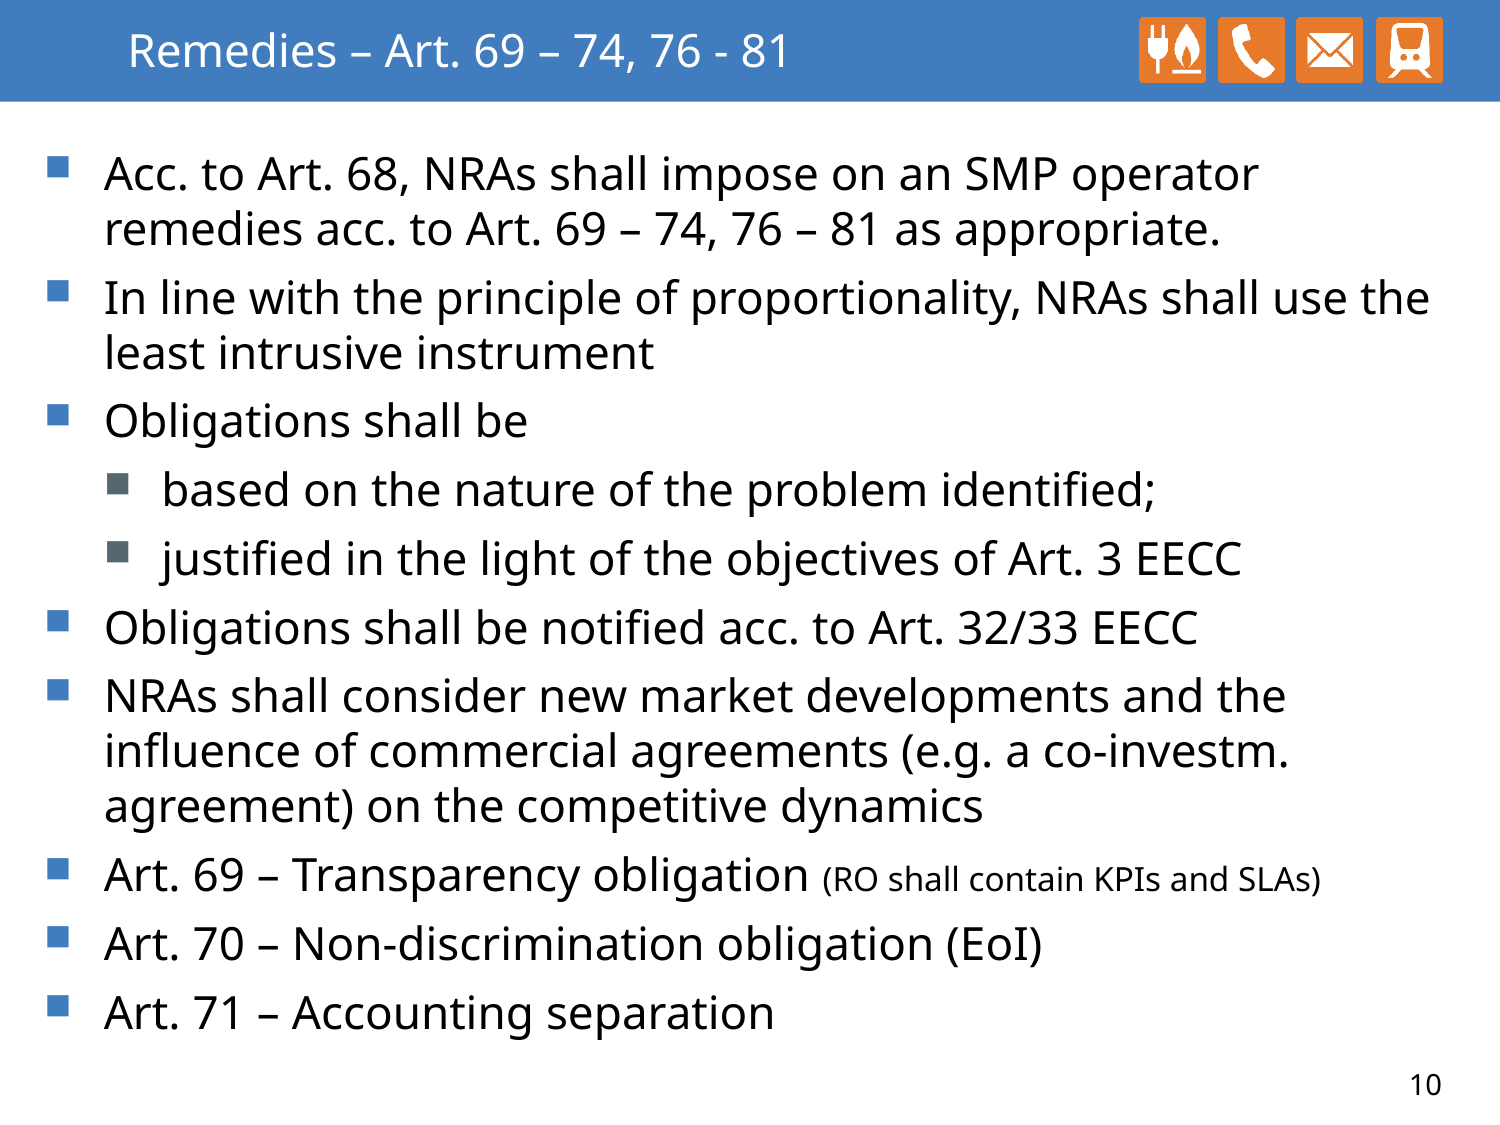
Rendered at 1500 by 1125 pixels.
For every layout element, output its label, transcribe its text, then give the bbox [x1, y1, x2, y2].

slide_number 10 [1358, 1058, 1458, 1103]
picture [1376, 16, 1443, 83]
picture [1218, 16, 1285, 83]
list Acc. to Art. 68, NRAs shall impose on an SMP operator remedies acc. to Art. 69 – 74, 76 – 81 as appropriate. In line with the principle of proportionality, NRAs shall use the least intrusive instrument Obligations shall be based on the nature of the problem identified; justified in the light of the objectives of Art. 3 EECC Obligations shall be notified acc. to Art. 32/33 EECC NRAs shall consider new market developments and the influence of commercial agreements (e.g. a co-investm. agreement) on the competitive dynamics Art. 69 – Transparency obligation (RO shall contain KPIs and SLAs) Art. 70 – Non-discrimination obligation (EoI) Art. 71 – Accounting separation [29, 137, 1471, 1024]
picture [1139, 16, 1206, 83]
title Remedies – Art. 69 – 74, 76 - 81 [112, 8, 1100, 91]
picture [1296, 16, 1363, 83]
